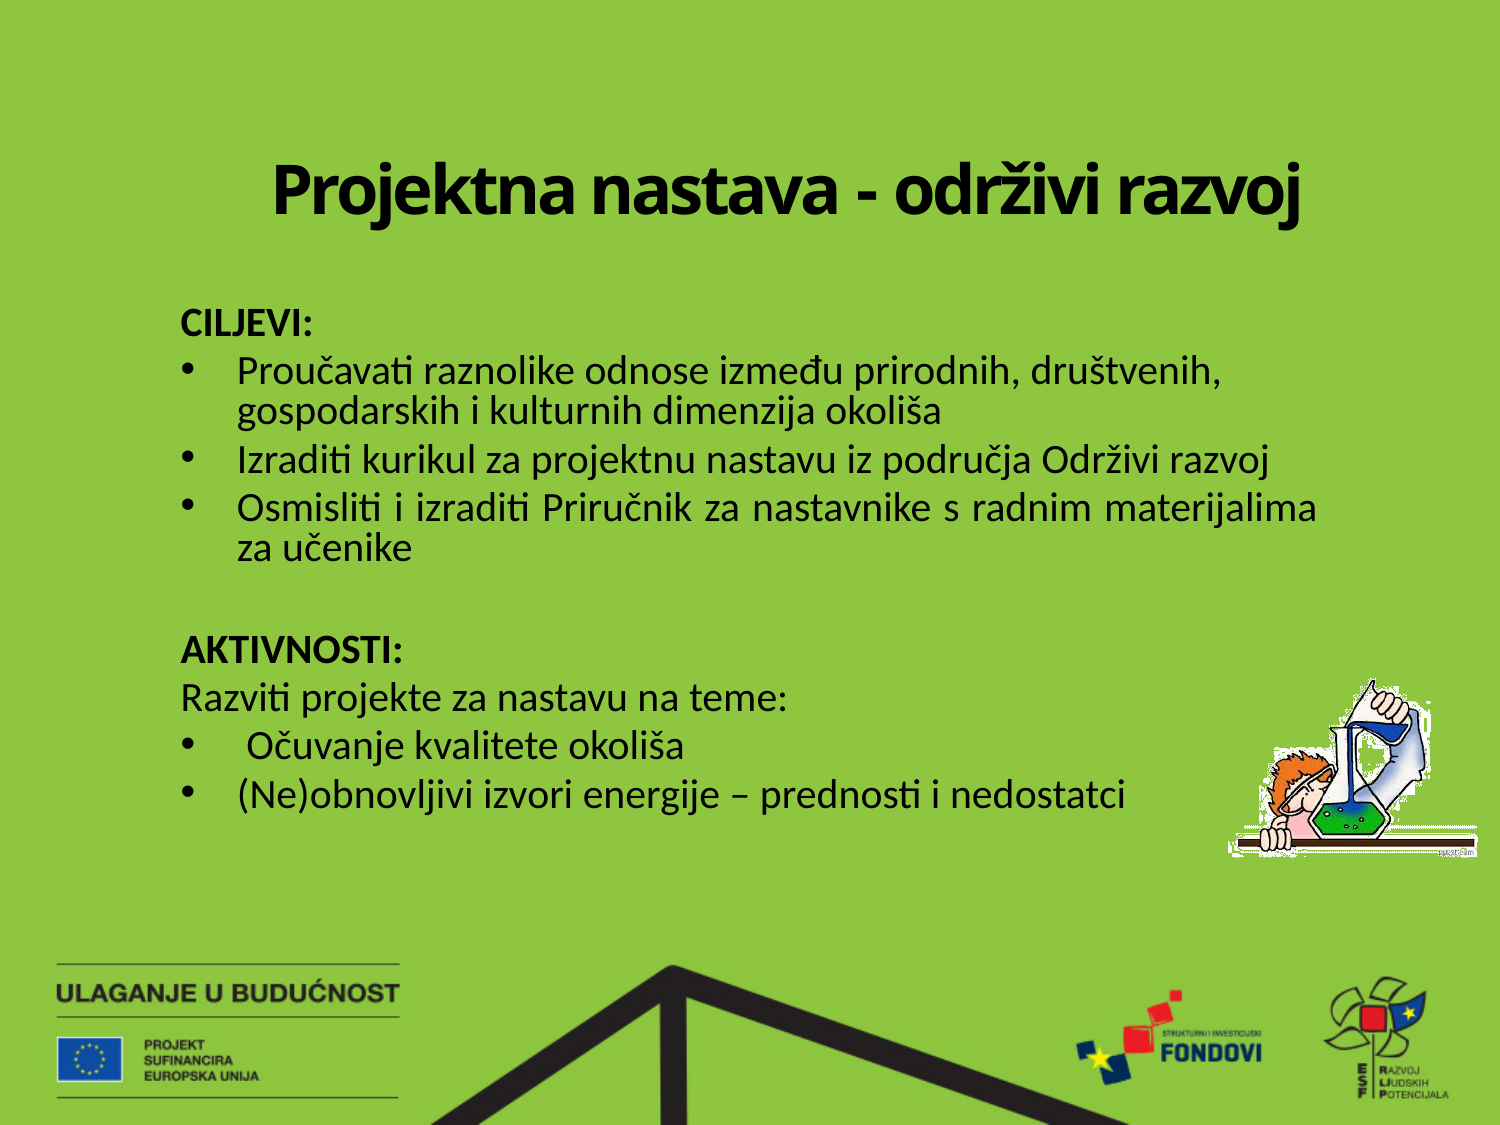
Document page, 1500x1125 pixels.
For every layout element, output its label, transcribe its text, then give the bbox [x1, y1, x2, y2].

list CILJEVI: Proučavati raznolike odnose između prirodnih, društvenih, gospodarskih i kulturnih dimenzija okoliša Izraditi kurikul za projektnu nastavu iz područja Održivi razvoj Osmisliti i izraditi Priručnik za nastavnike s radnim materijalima za učenike AKTIVNOSTI: Razviti projekte za nastavu na teme: Očuvanje kvalitete okoliša (Ne)obnovljivi izvori energije – prednosti i nedostatci [165, 296, 1334, 962]
title Projektna nastava - održivi razvoj [165, 110, 1410, 263]
picture [0, 0, 1500, 1125]
text_box [375, 95, 1500, 248]
